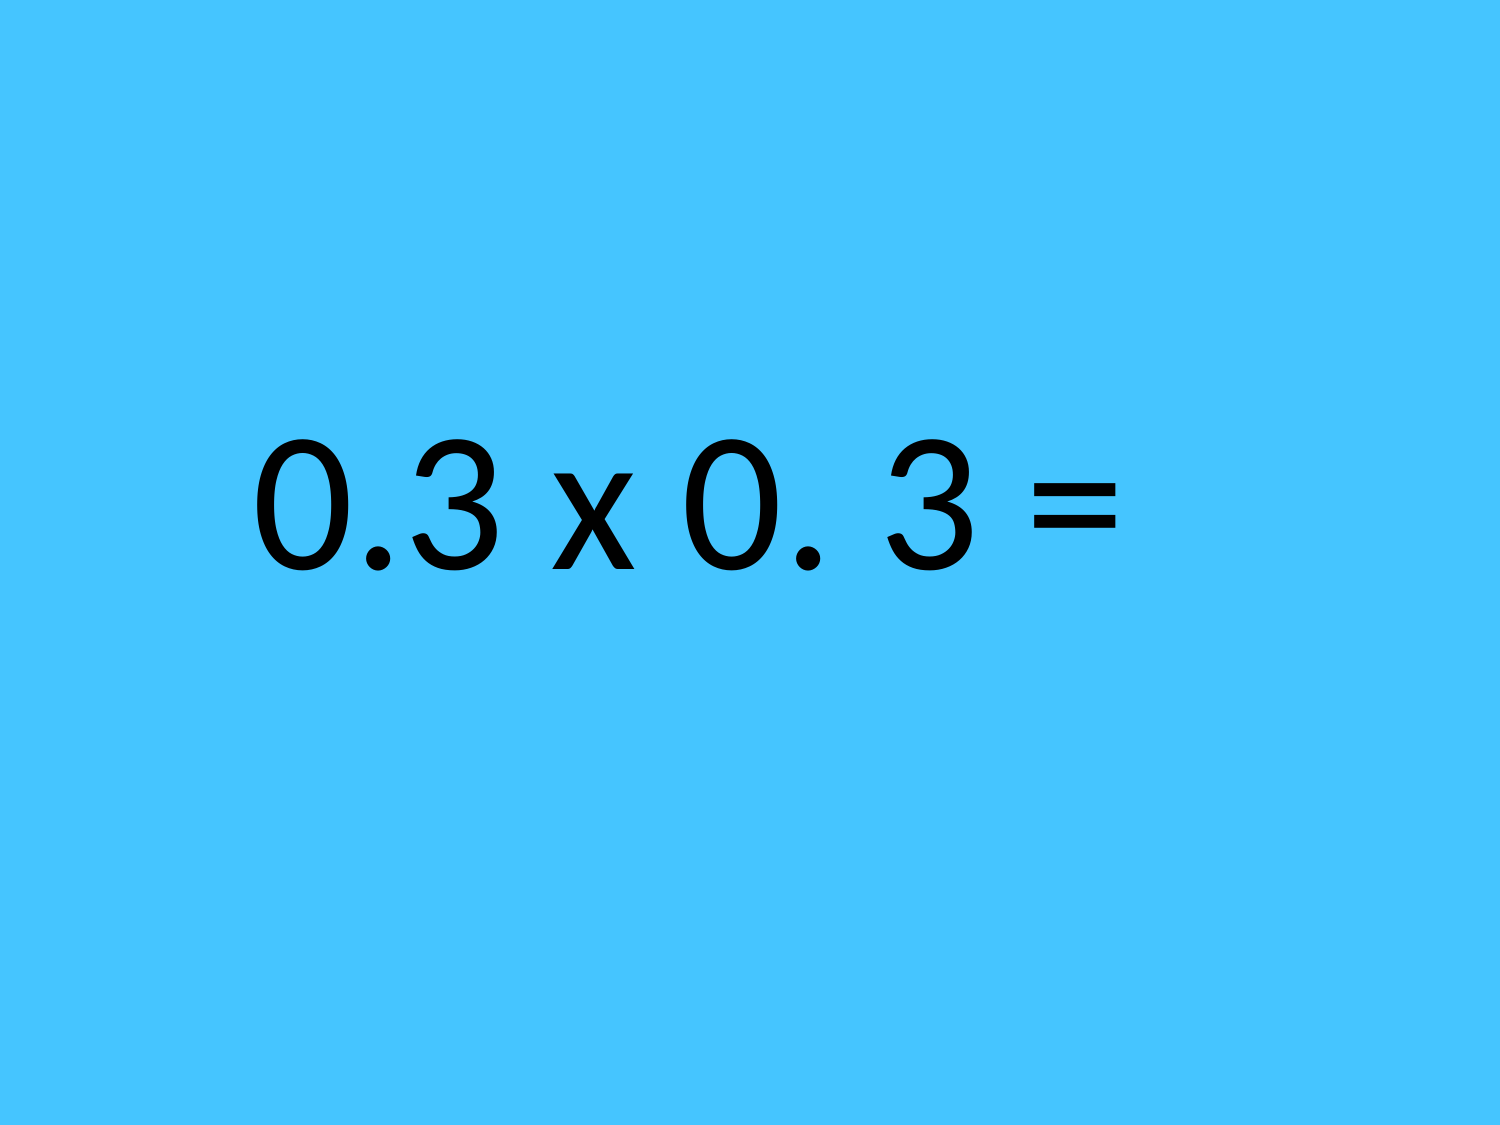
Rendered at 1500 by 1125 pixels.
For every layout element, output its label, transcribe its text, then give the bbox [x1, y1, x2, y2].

text_box 0.3 x 0. 3 = [237, 362, 1163, 618]
